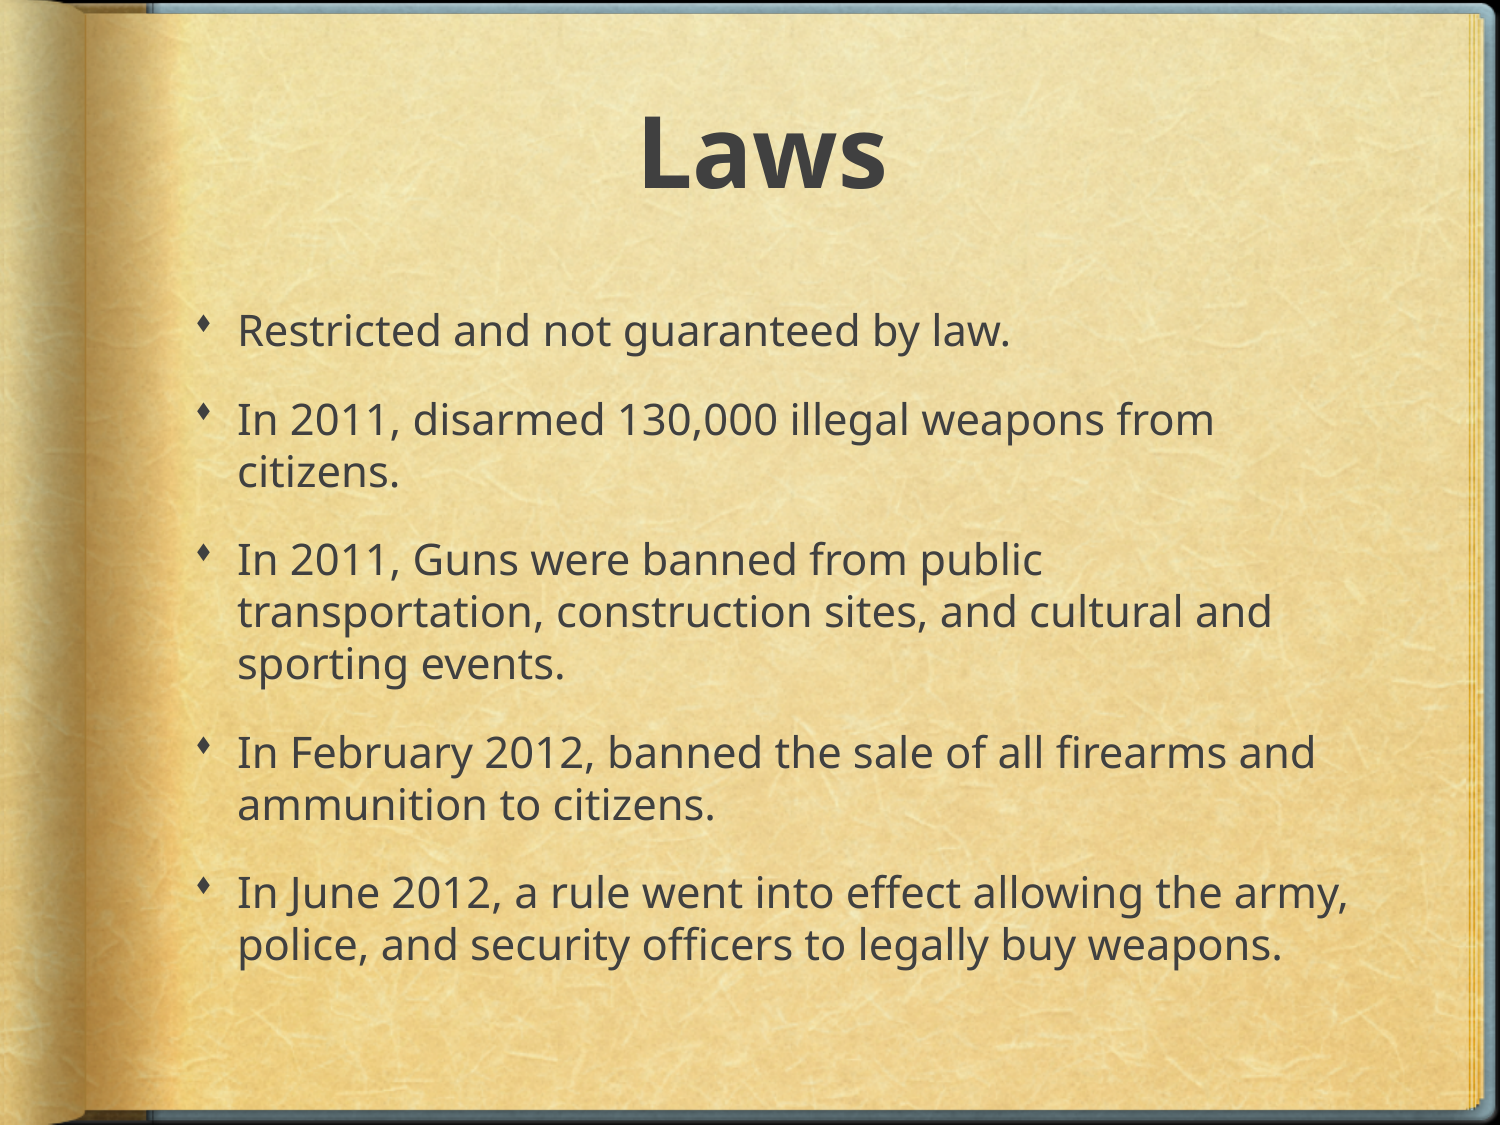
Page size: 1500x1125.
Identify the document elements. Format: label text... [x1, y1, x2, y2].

picture [0, 0, 1500, 1125]
title Laws [178, 45, 1372, 265]
list Restricted and not guaranteed by law. In 2011, disarmed 130,000 illegal weapons from citizens. In 2011, Guns were banned from public transportation, construction sites, and cultural and sporting events. In February 2012, banned the sale of all firearms and ammunition to citizens. In June 2012, a rule went into effect allowing the army, police, and security officers to legally buy weapons. [178, 295, 1372, 1005]
